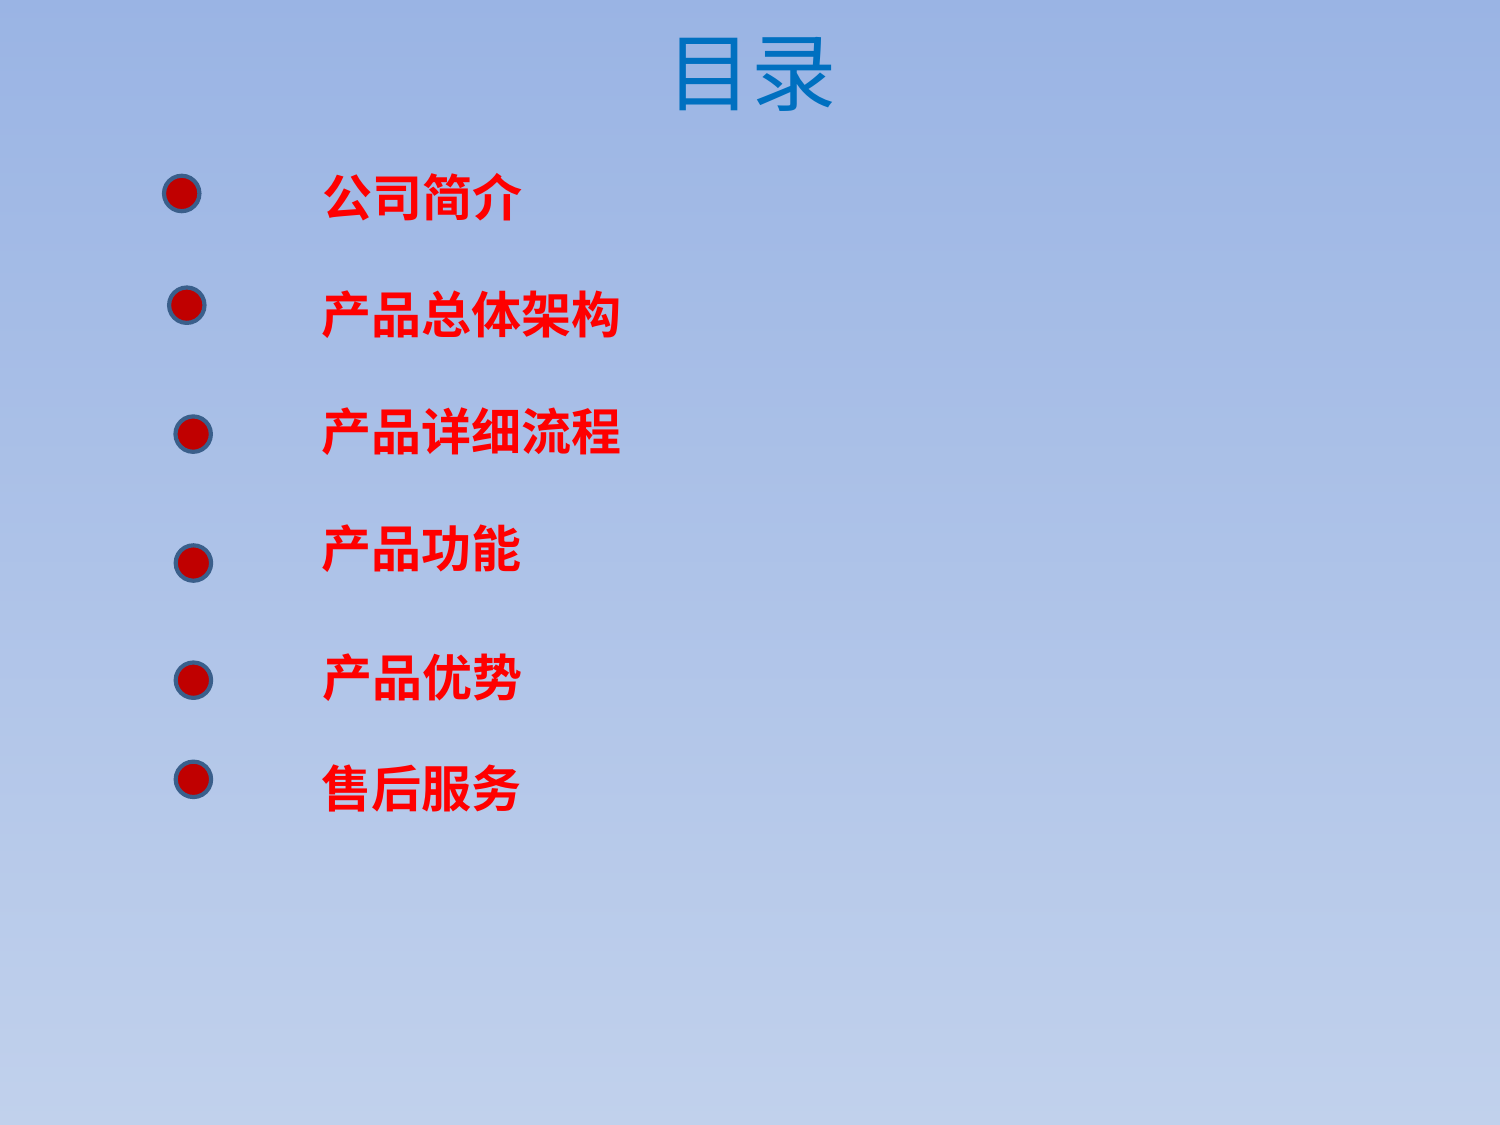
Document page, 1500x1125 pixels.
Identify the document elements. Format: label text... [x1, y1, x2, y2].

text_box [173, 759, 214, 800]
text_box [173, 543, 214, 583]
text_box [173, 660, 214, 700]
title 目录 [644, 11, 860, 130]
text_box [161, 173, 202, 214]
text_box 公司简介 [307, 158, 538, 234]
text_box 产品功能 [306, 510, 537, 585]
text_box 售后服务 [306, 749, 537, 825]
text_box 产品总体架构 [306, 275, 637, 351]
text_box [173, 414, 213, 454]
text_box 产品优势 [307, 639, 538, 714]
text_box [166, 285, 207, 325]
text_box 产品详细流程 [306, 392, 637, 468]
